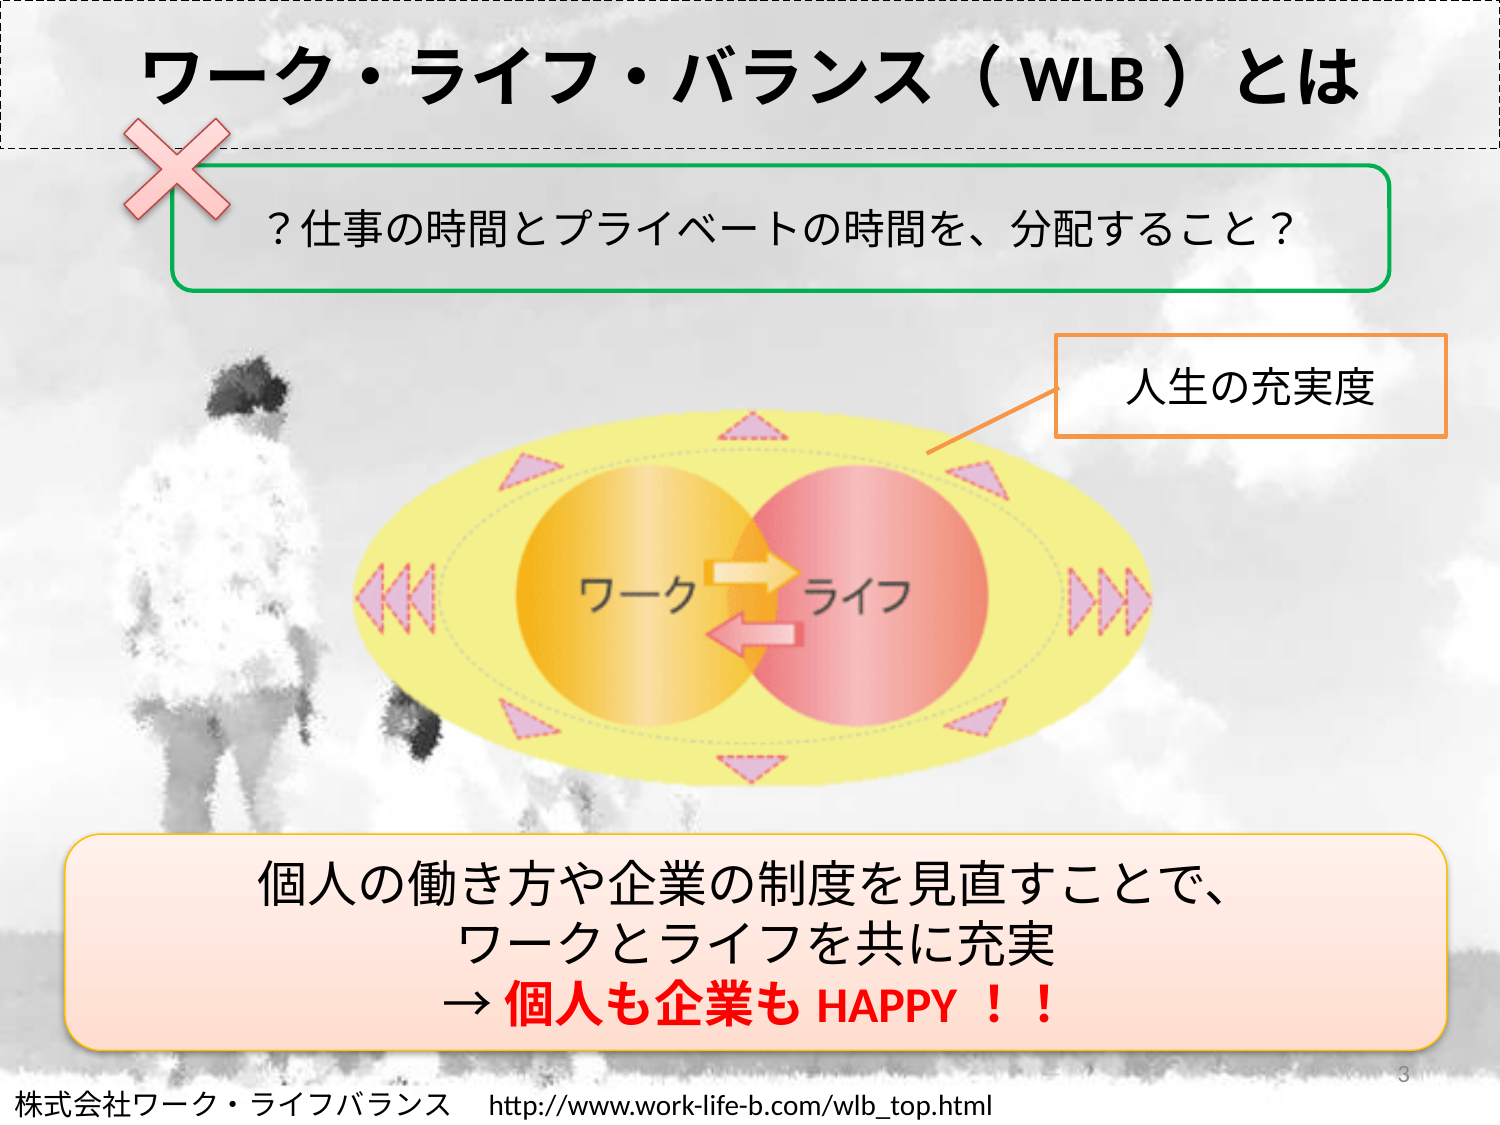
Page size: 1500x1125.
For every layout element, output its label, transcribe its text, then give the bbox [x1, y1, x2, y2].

text_box ？仕事の時間とプライベートの時間を、分配すること？ [170, 163, 1392, 293]
text_box [123, 117, 231, 221]
text_box 個人の働き方や企業の制度を見直すことで、 ワークとライフを共に充実 →個人も企業もHAPPY！！ [64, 833, 1448, 1052]
text_box 株式会社ワーク・ライフバランス http://www.work-life-b.com/wlb_top.html [0, 1078, 1500, 1125]
title ワーク・ライフ・バランス（WLB）とは [0, 0, 1500, 149]
slide_number 3 [1074, 1056, 1425, 1078]
text_box 人生の充実度 [1210, 333, 1448, 439]
picture [0, 149, 1500, 1078]
